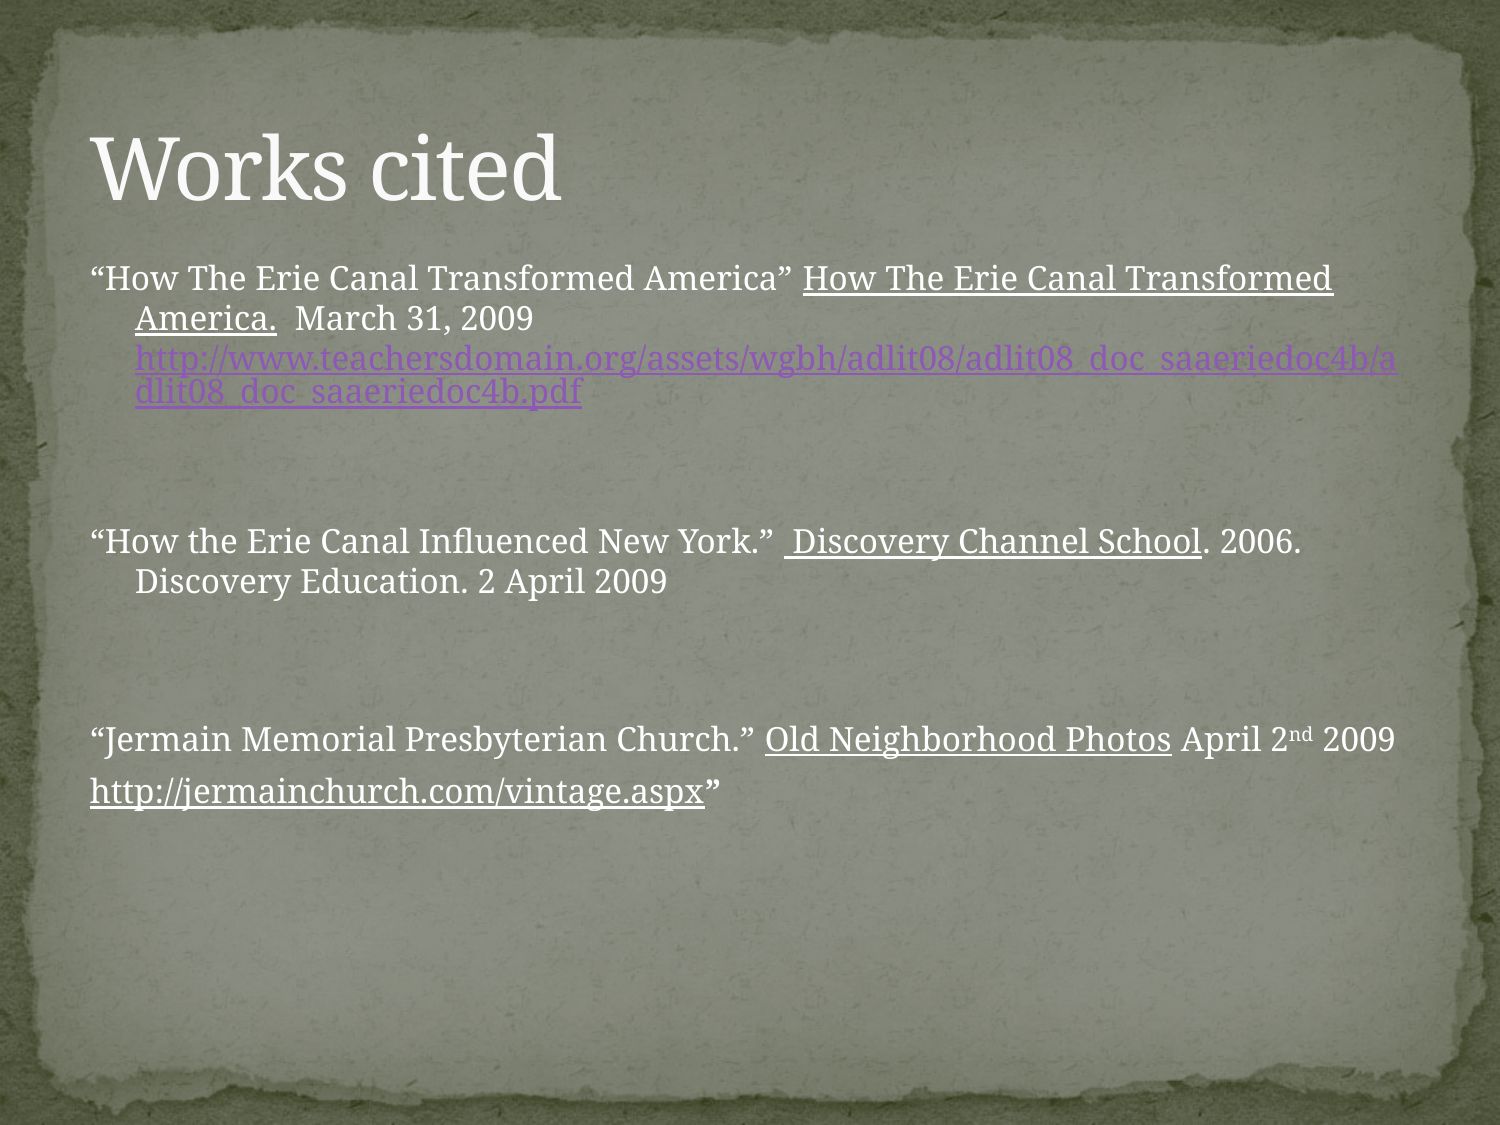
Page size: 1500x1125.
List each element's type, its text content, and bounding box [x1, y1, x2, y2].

title Works cited [74, 24, 1425, 225]
list “How The Erie Canal Transformed America” How The Erie Canal Transformed America. March 31, 2009 http://www.teachersdomain.org/assets/wgbh/adlit08/adlit08_doc_saaeriedoc4b/adlit08_doc_saaeriedoc4b.pdf “How the Erie Canal Influenced New York.” Discovery Channel School. 2006. Discovery Education. 2 April 2009 “Jermain Memorial Presbyterian Church.” Old Neighborhood Photos April 2nd 2009 http://jermainchurch.com/vintage.aspx” [75, 249, 1425, 1000]
